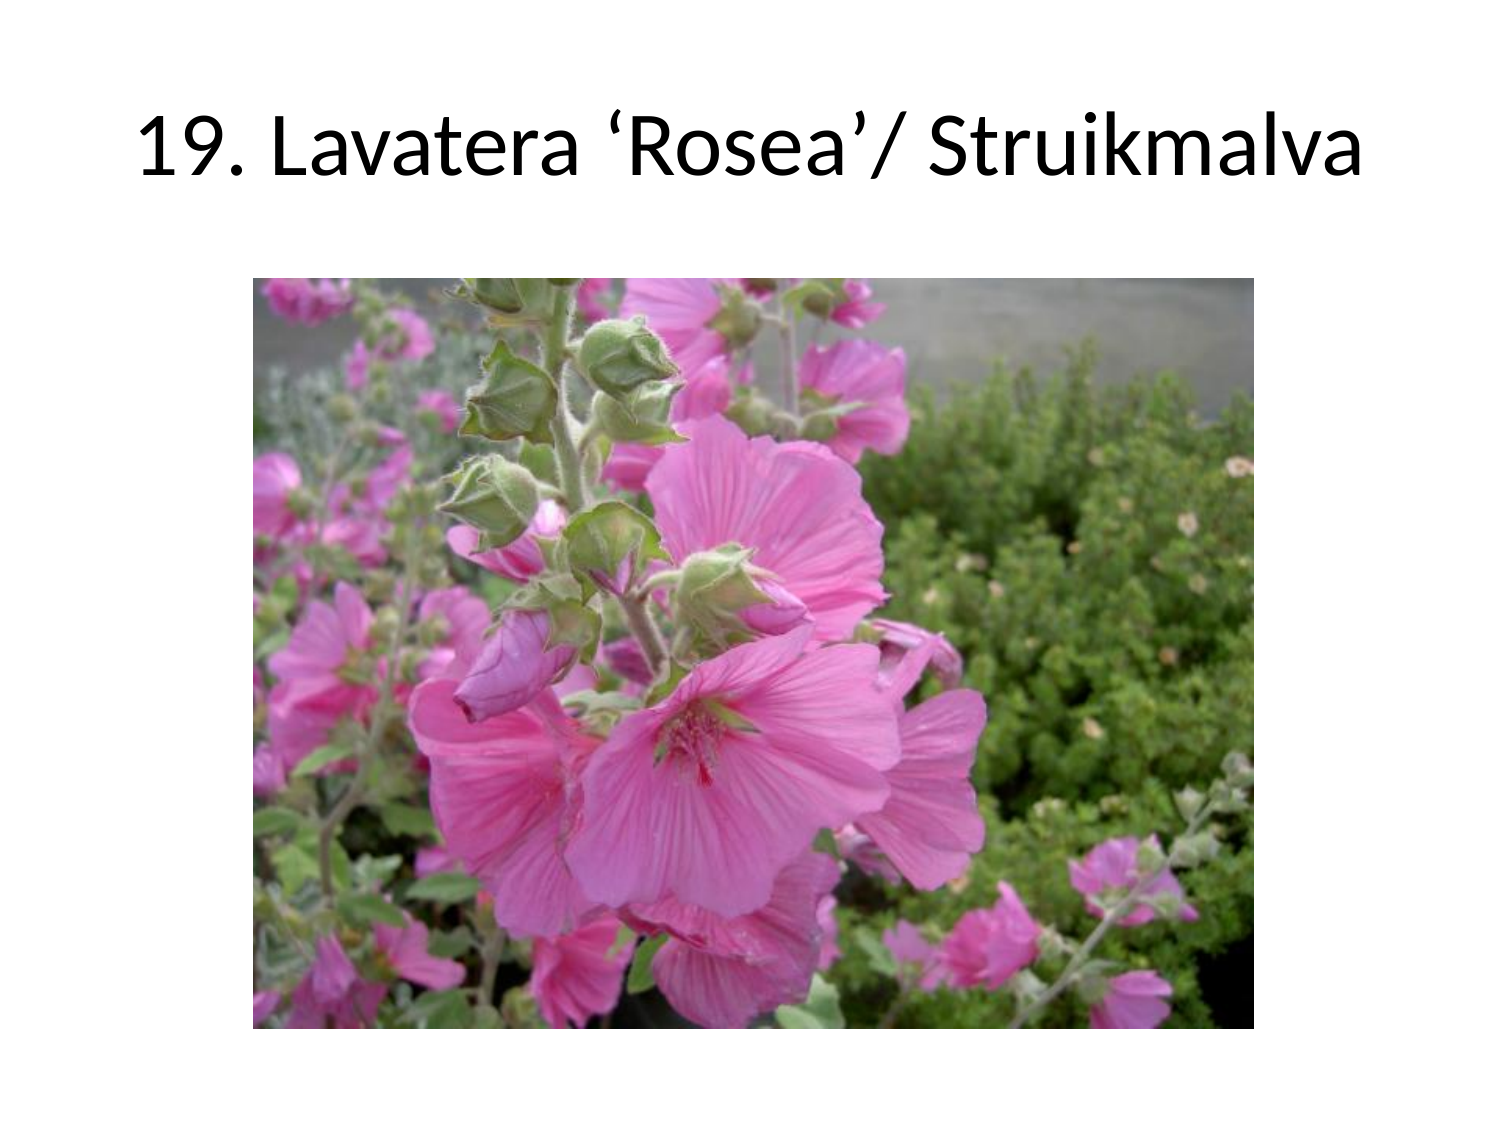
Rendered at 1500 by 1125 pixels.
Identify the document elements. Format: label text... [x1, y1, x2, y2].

title 19. Lavatera ‘Rosea’/ Struikmalva [75, 45, 1425, 233]
picture [253, 278, 1255, 1030]
